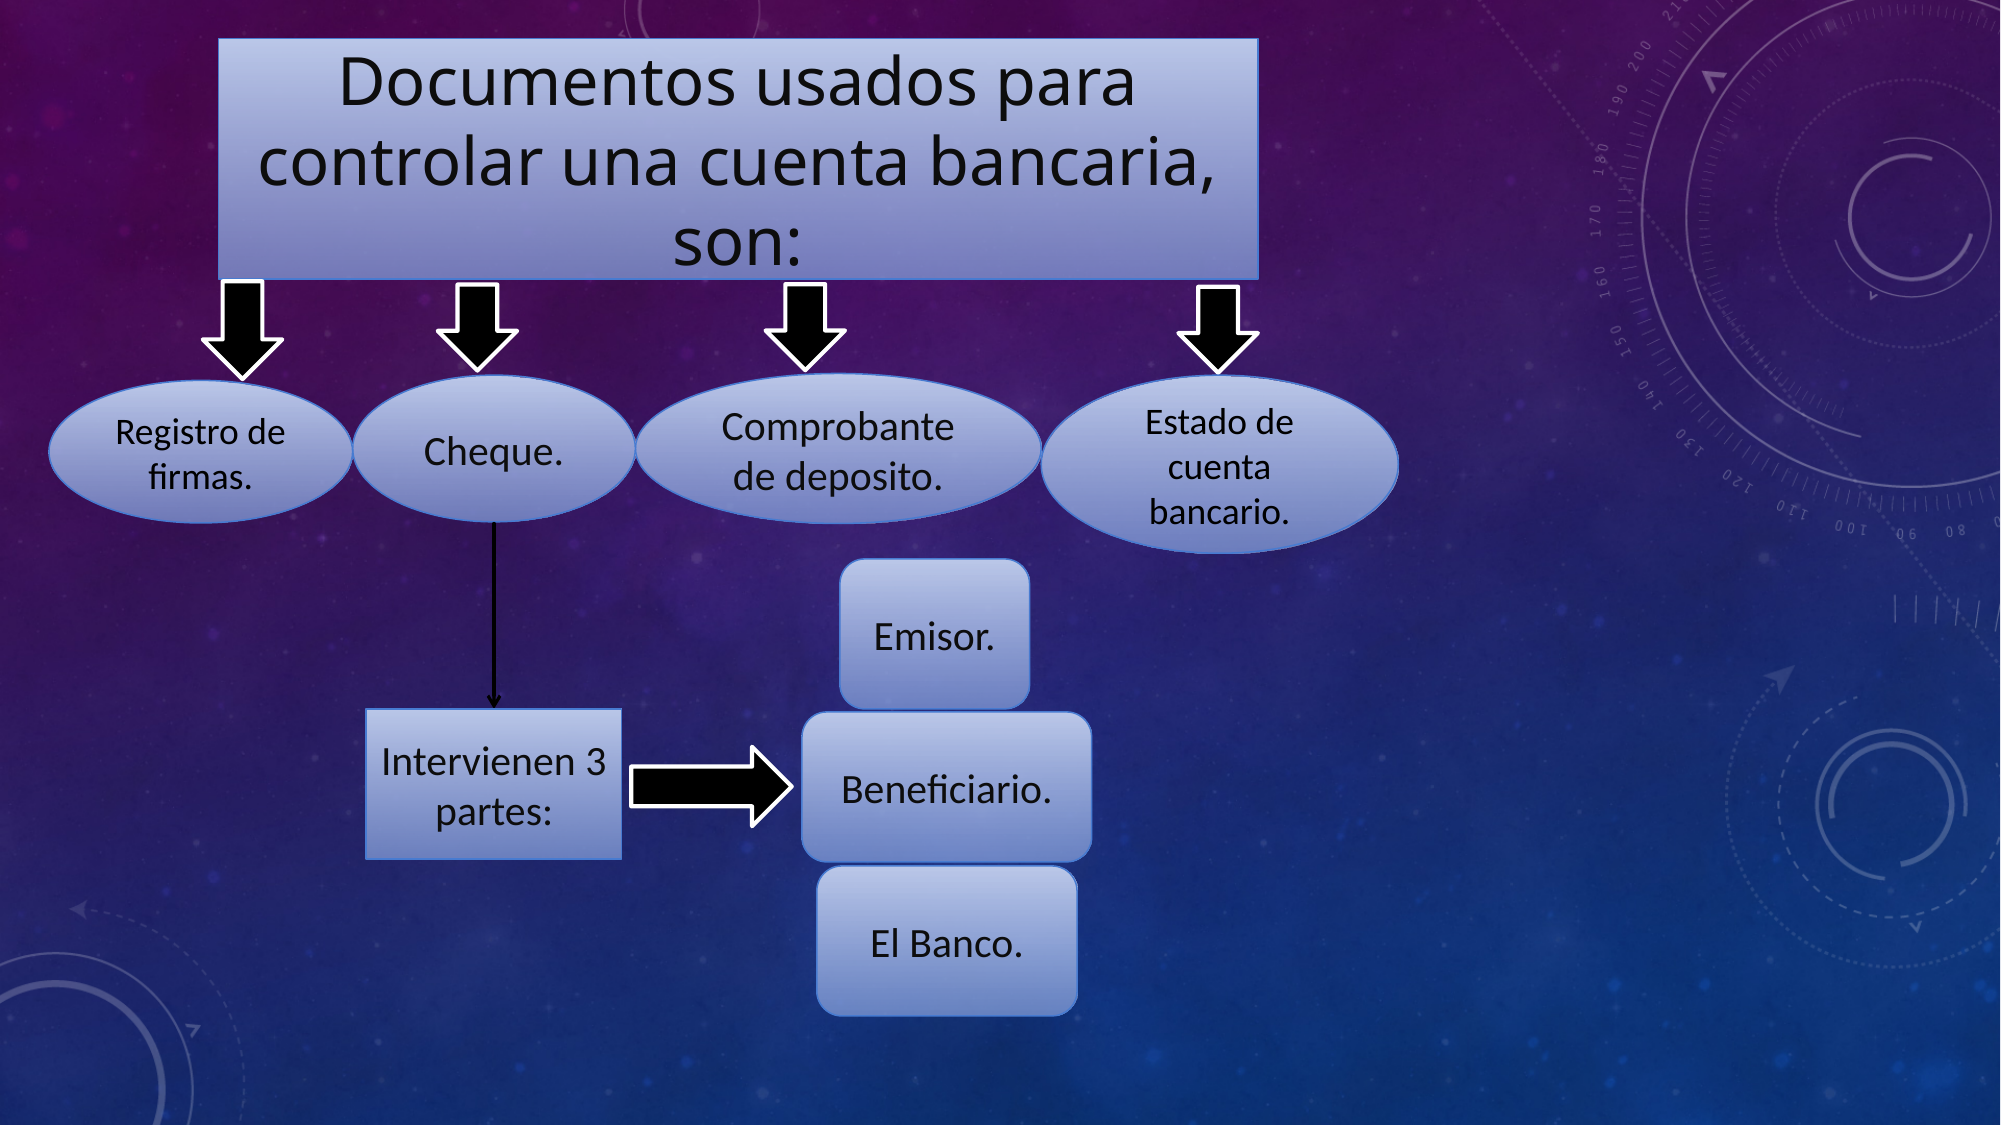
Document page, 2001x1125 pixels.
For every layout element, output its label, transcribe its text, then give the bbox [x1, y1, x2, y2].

text_box [629, 744, 794, 829]
text_box Comprobante de deposito. [636, 372, 1042, 525]
text_box El Banco. [816, 865, 1078, 1017]
text_box [200, 279, 285, 382]
text_box [435, 282, 520, 373]
text_box Estado de cuenta bancario. [1040, 374, 1400, 554]
picture [0, 0, 2001, 1125]
text_box [763, 282, 847, 373]
text_box Emisor. [839, 558, 1031, 710]
text_box [1176, 284, 1260, 374]
text_box Documentos usados para controlar una cuenta bancaria, son: [218, 38, 1259, 280]
text_box Registro de firmas. [48, 379, 354, 524]
text_box Intervienen 3 partes: [365, 708, 622, 860]
text_box Beneficiario. [801, 711, 1093, 863]
text_box Cheque. [352, 374, 637, 523]
